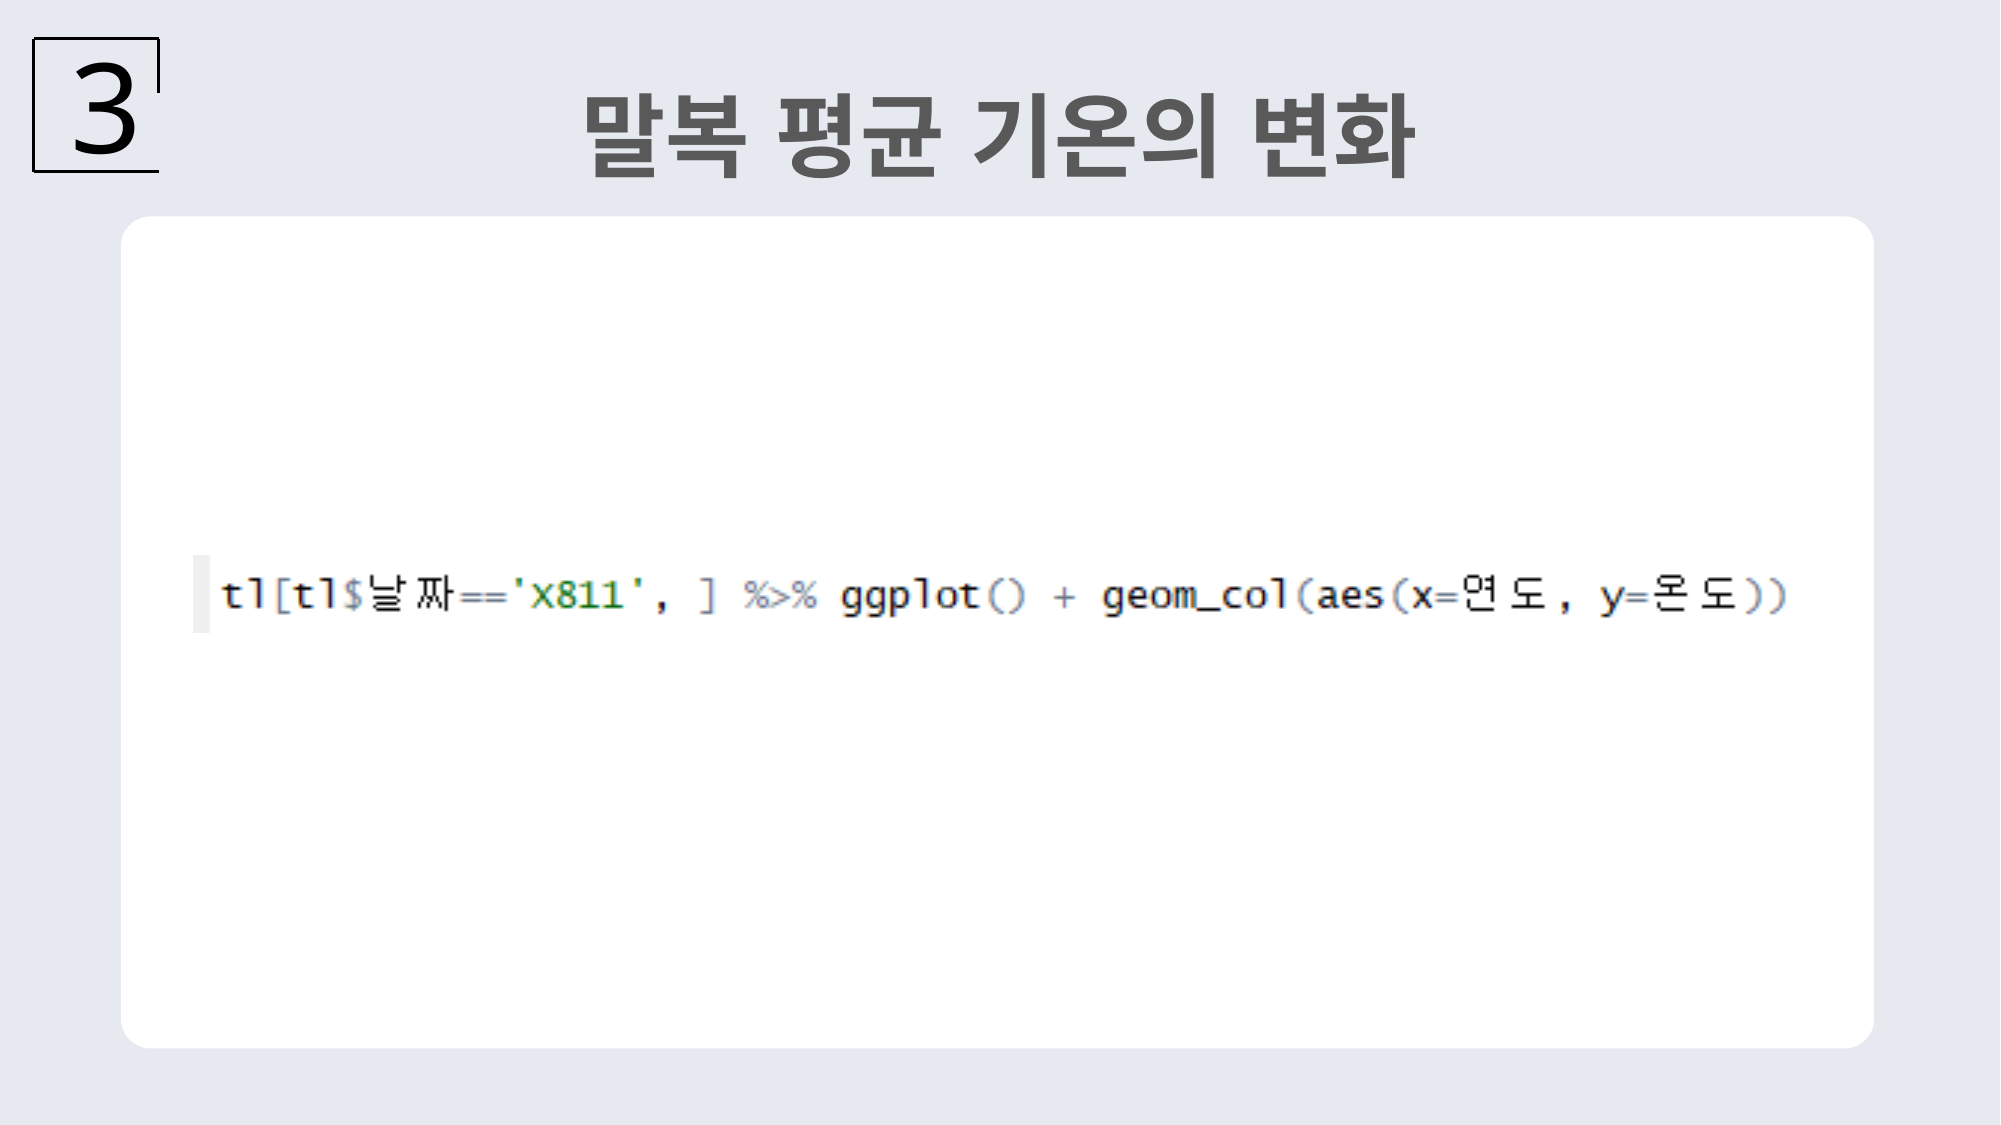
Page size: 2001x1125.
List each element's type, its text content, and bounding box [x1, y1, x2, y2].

picture [193, 555, 1807, 633]
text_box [33, 21, 166, 189]
text_box 말복 평균 기온의 변화 [0, 16, 2000, 196]
text_box [119, 215, 1876, 1050]
